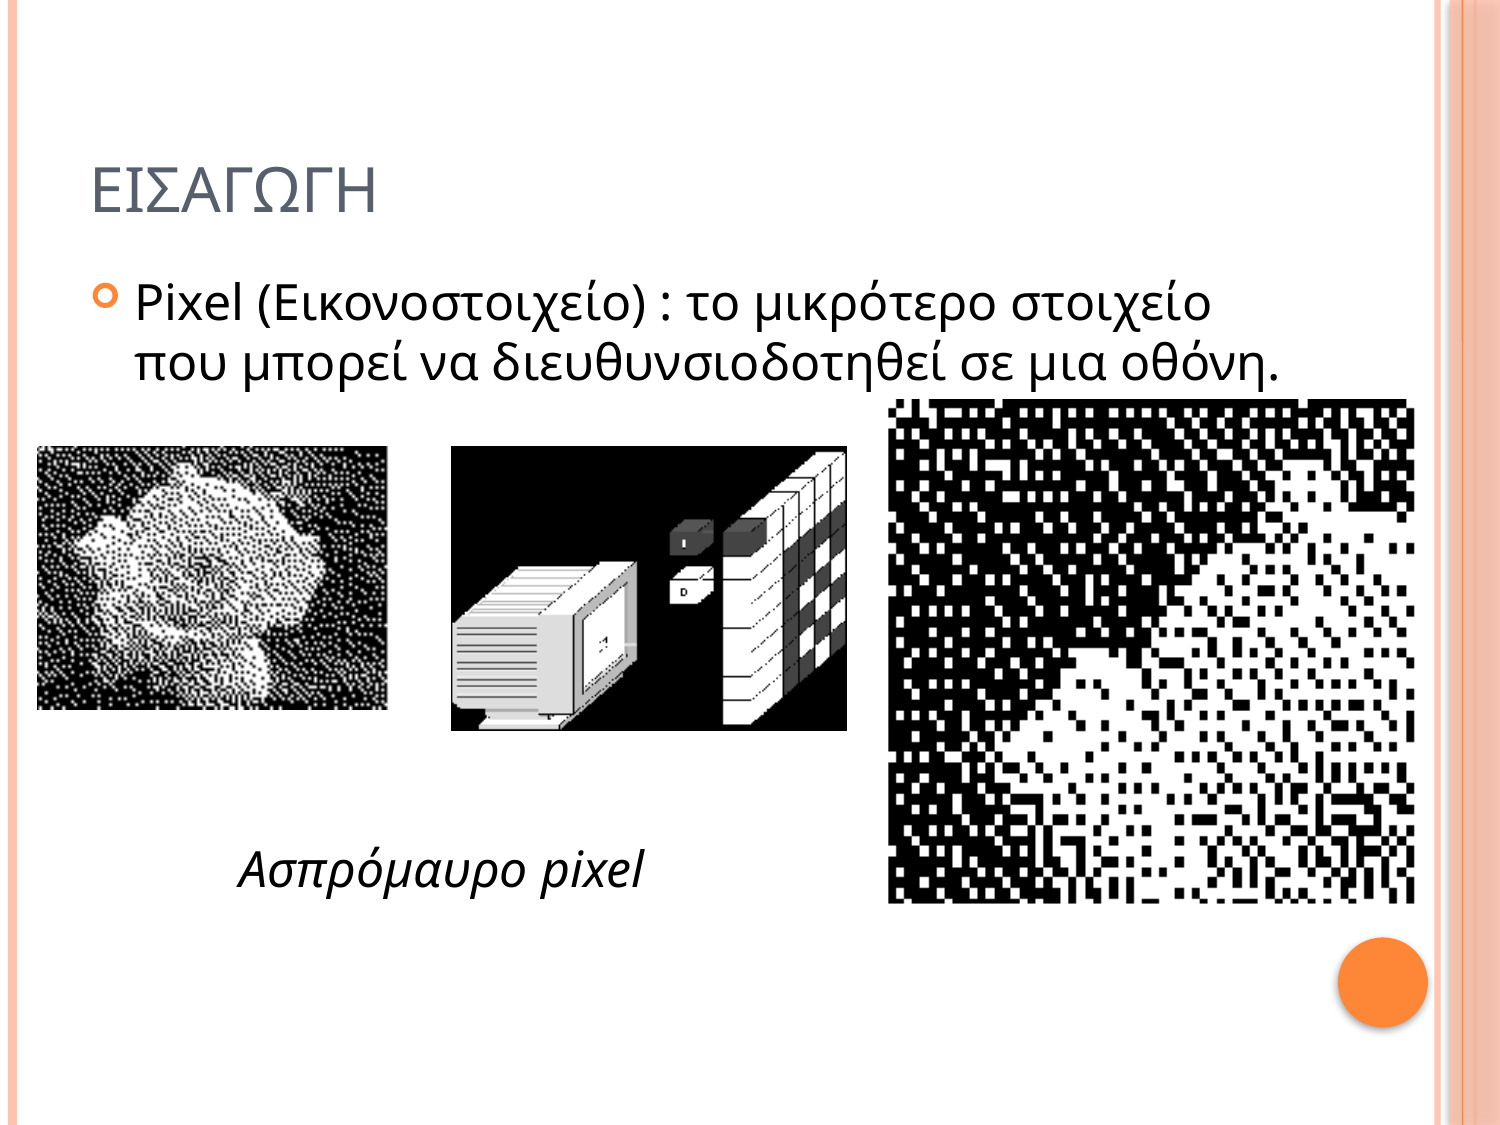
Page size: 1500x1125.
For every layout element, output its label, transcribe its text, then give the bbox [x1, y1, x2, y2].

list Pixel (Εικονοστοιχείο) : το μικρότερο στοιχείο που μπορεί να διευθυνσιοδοτηθεί σε μια οθόνη. Ασπρόμαυρο pixel [75, 262, 1300, 1062]
title Εισαγωγη [75, 45, 1300, 233]
picture [886, 399, 1417, 907]
picture [450, 446, 848, 732]
picture [36, 446, 394, 710]
